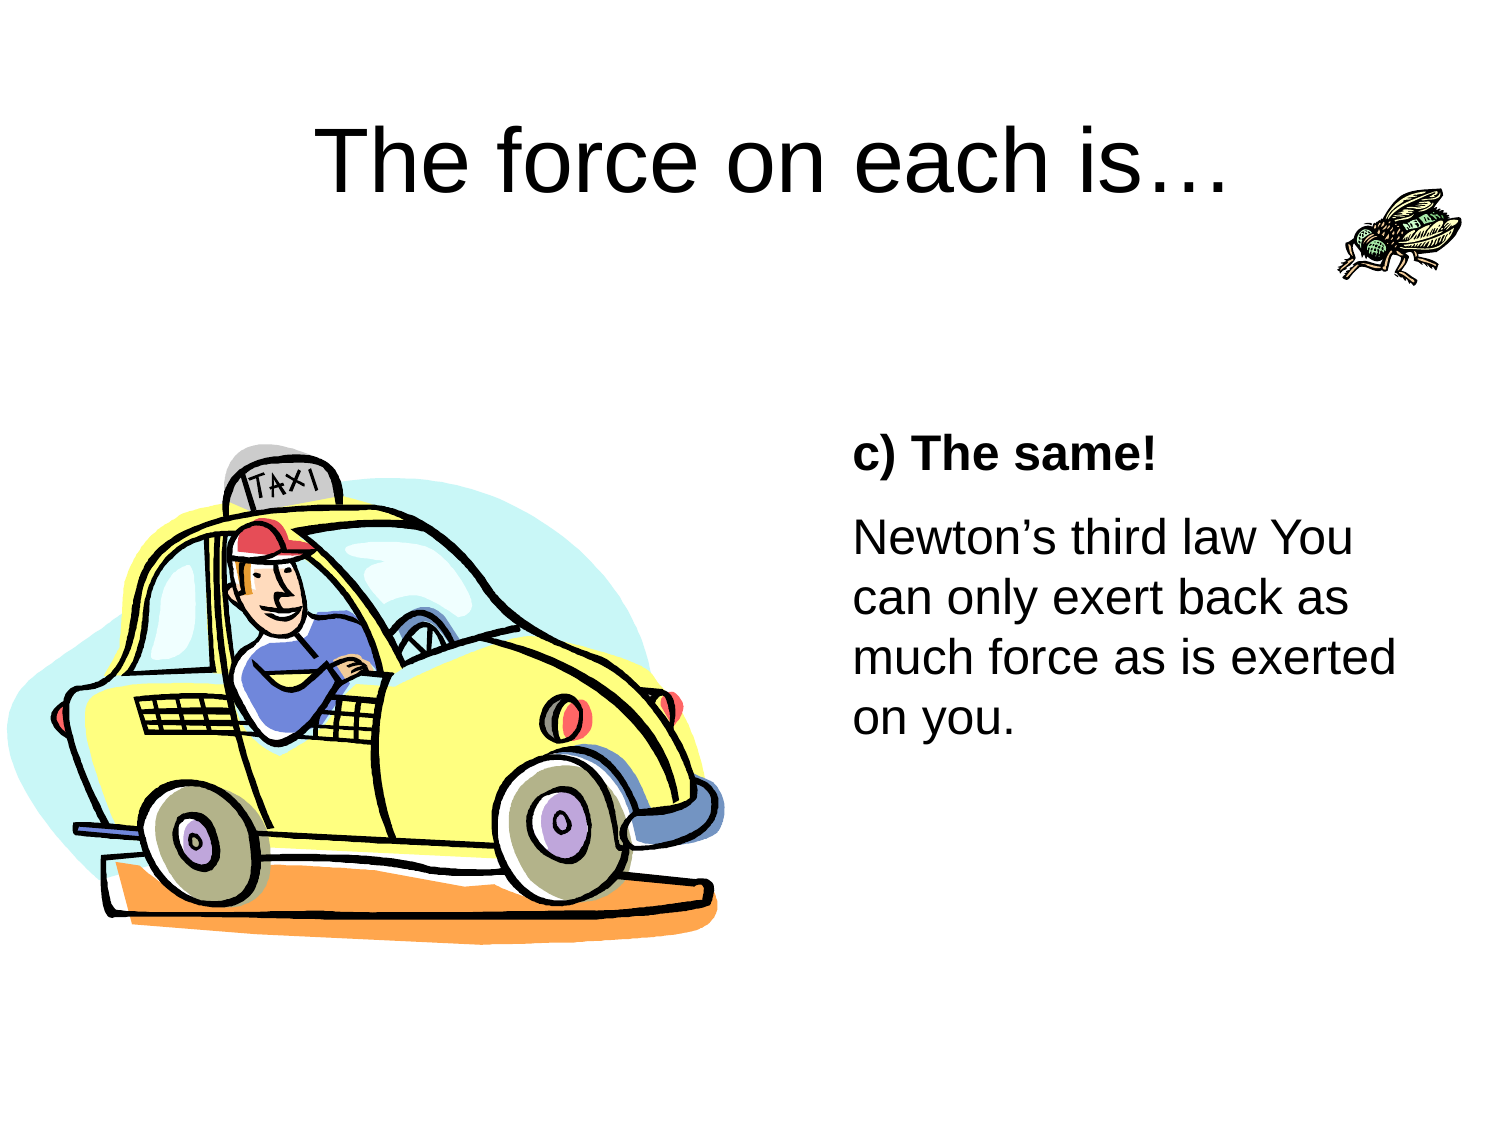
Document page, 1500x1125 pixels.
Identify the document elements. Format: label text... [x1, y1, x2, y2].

text_box The force on each is… [99, 62, 1450, 250]
text_box c) The same! Newton’s third law You can only exert back as much force as is exerted on you. [837, 412, 1425, 753]
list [1337, 187, 1463, 287]
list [0, 437, 732, 952]
